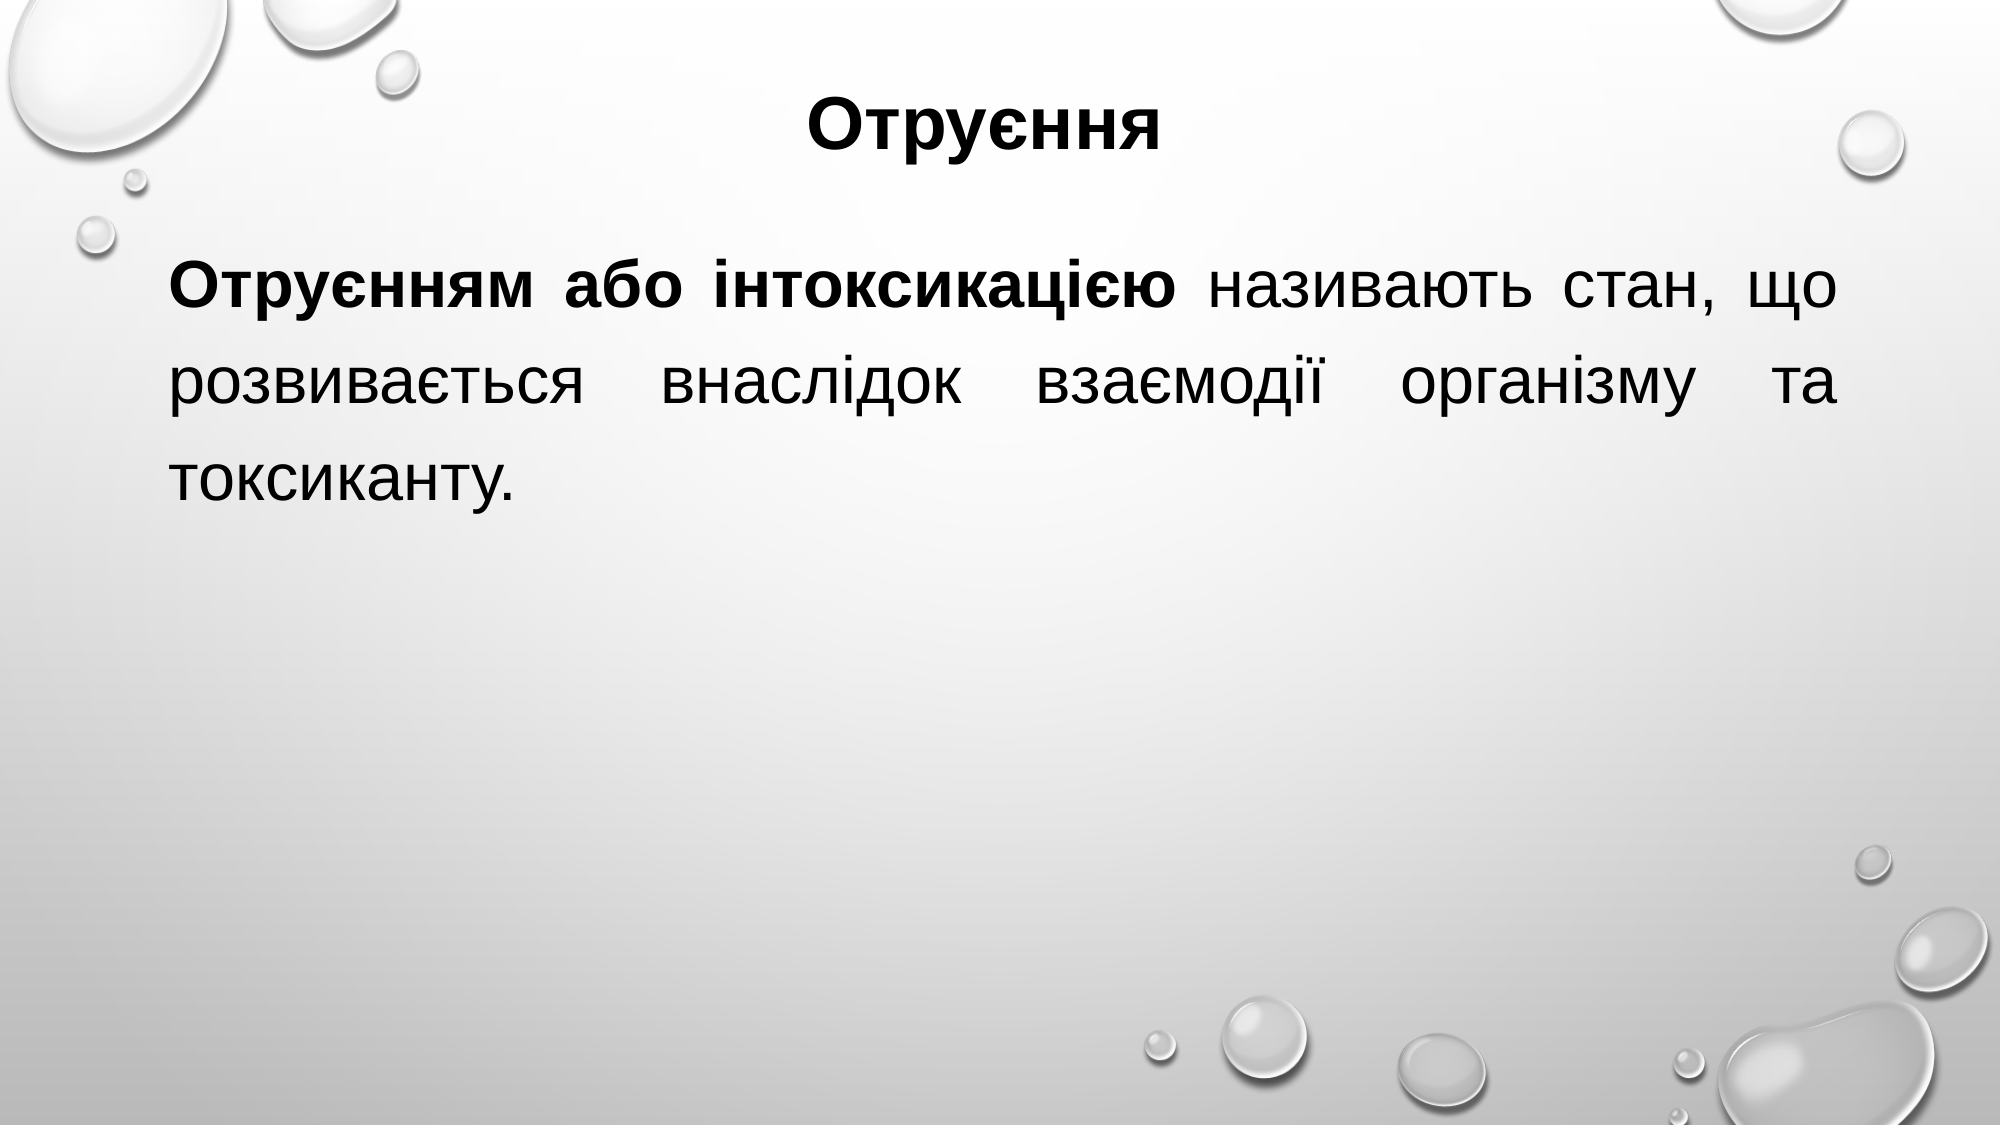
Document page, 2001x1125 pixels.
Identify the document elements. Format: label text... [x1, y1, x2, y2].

list Отруєнням або інтоксикацією називають стан, що розвивається внаслідок взаємодії організму та токсиканту. [153, 217, 1854, 780]
title Отруєння [134, 62, 1836, 190]
picture [0, 0, 2000, 1125]
